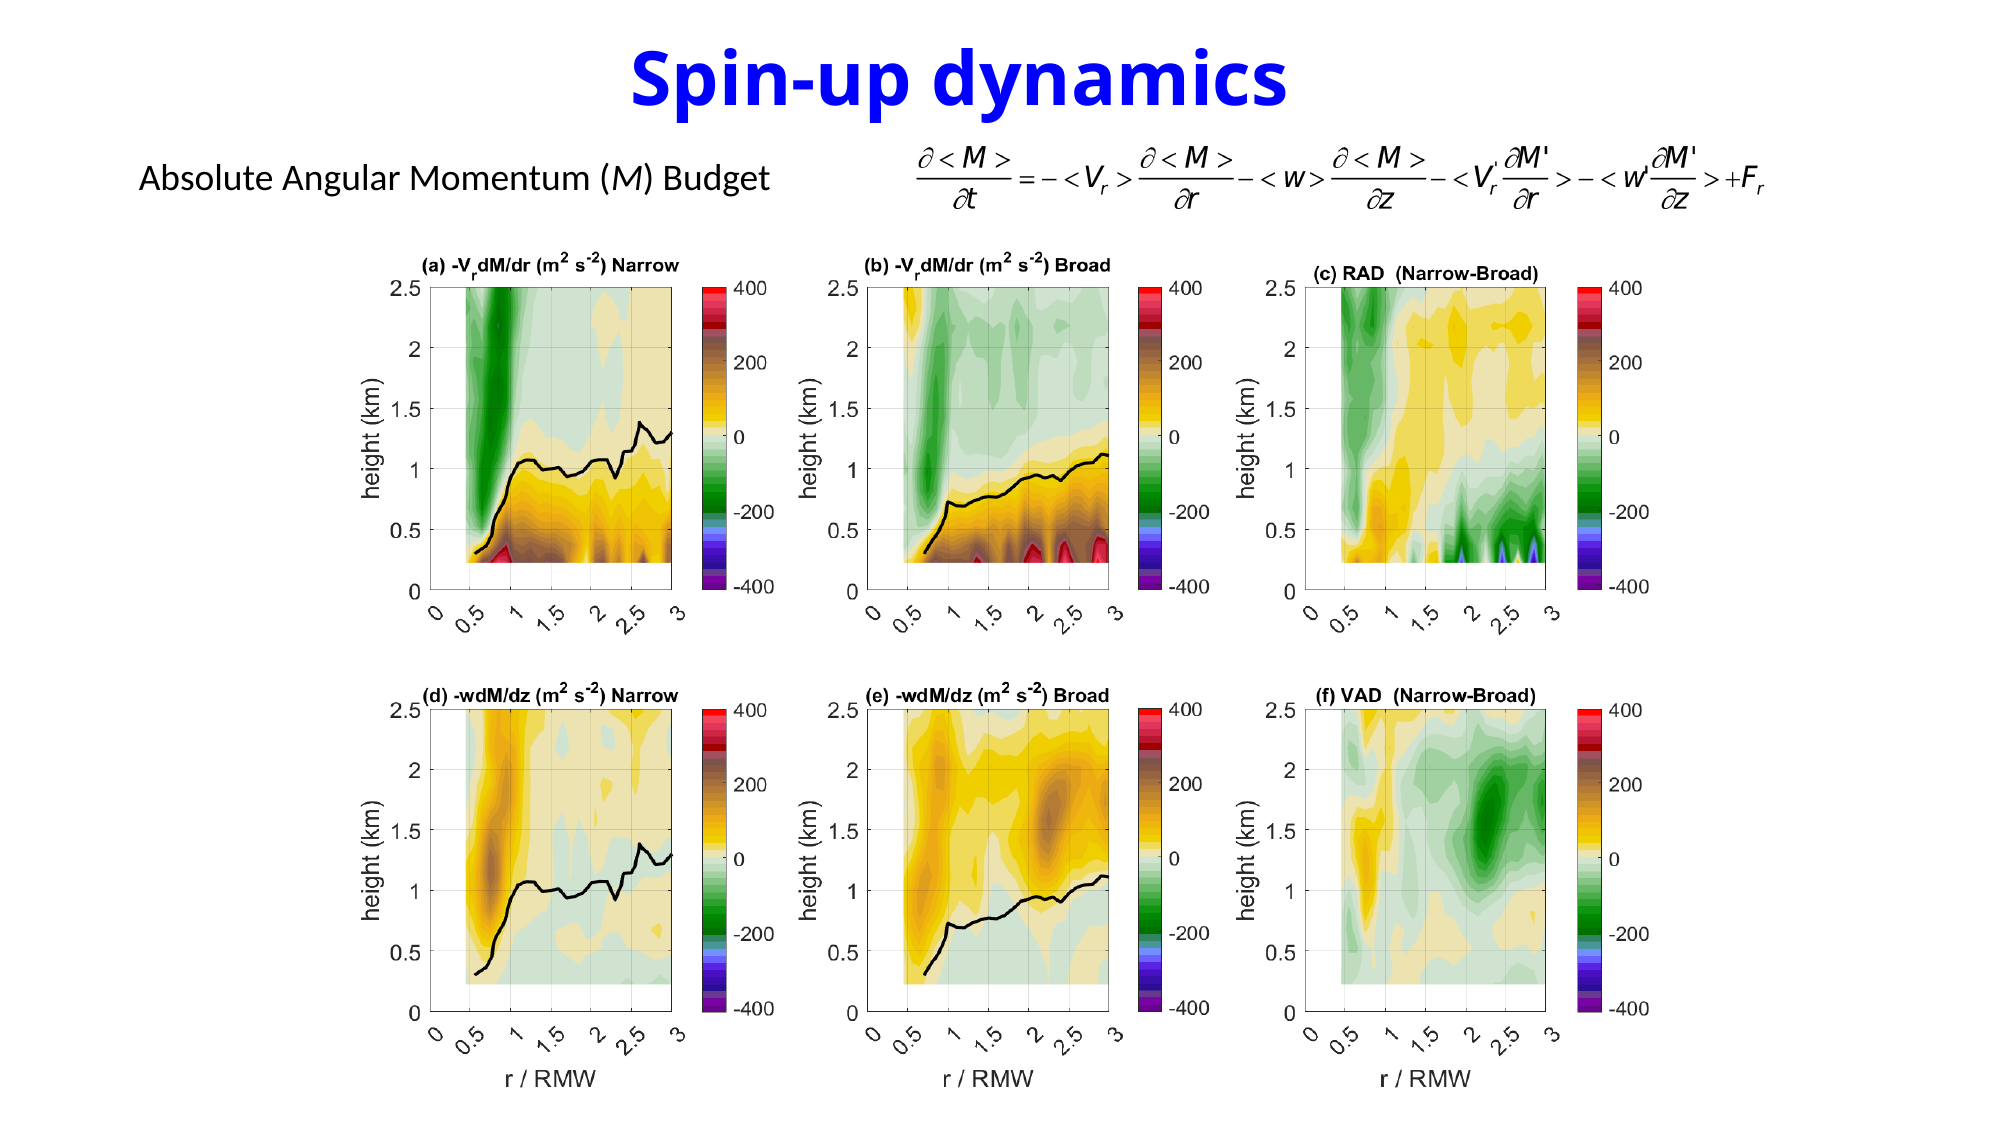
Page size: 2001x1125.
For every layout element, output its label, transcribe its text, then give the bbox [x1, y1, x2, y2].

text_box Absolute Angular Momentum (M) Budget [123, 145, 821, 206]
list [330, 232, 1670, 1107]
title Spin-up dynamics [95, 18, 1845, 144]
picture [912, 143, 1766, 214]
